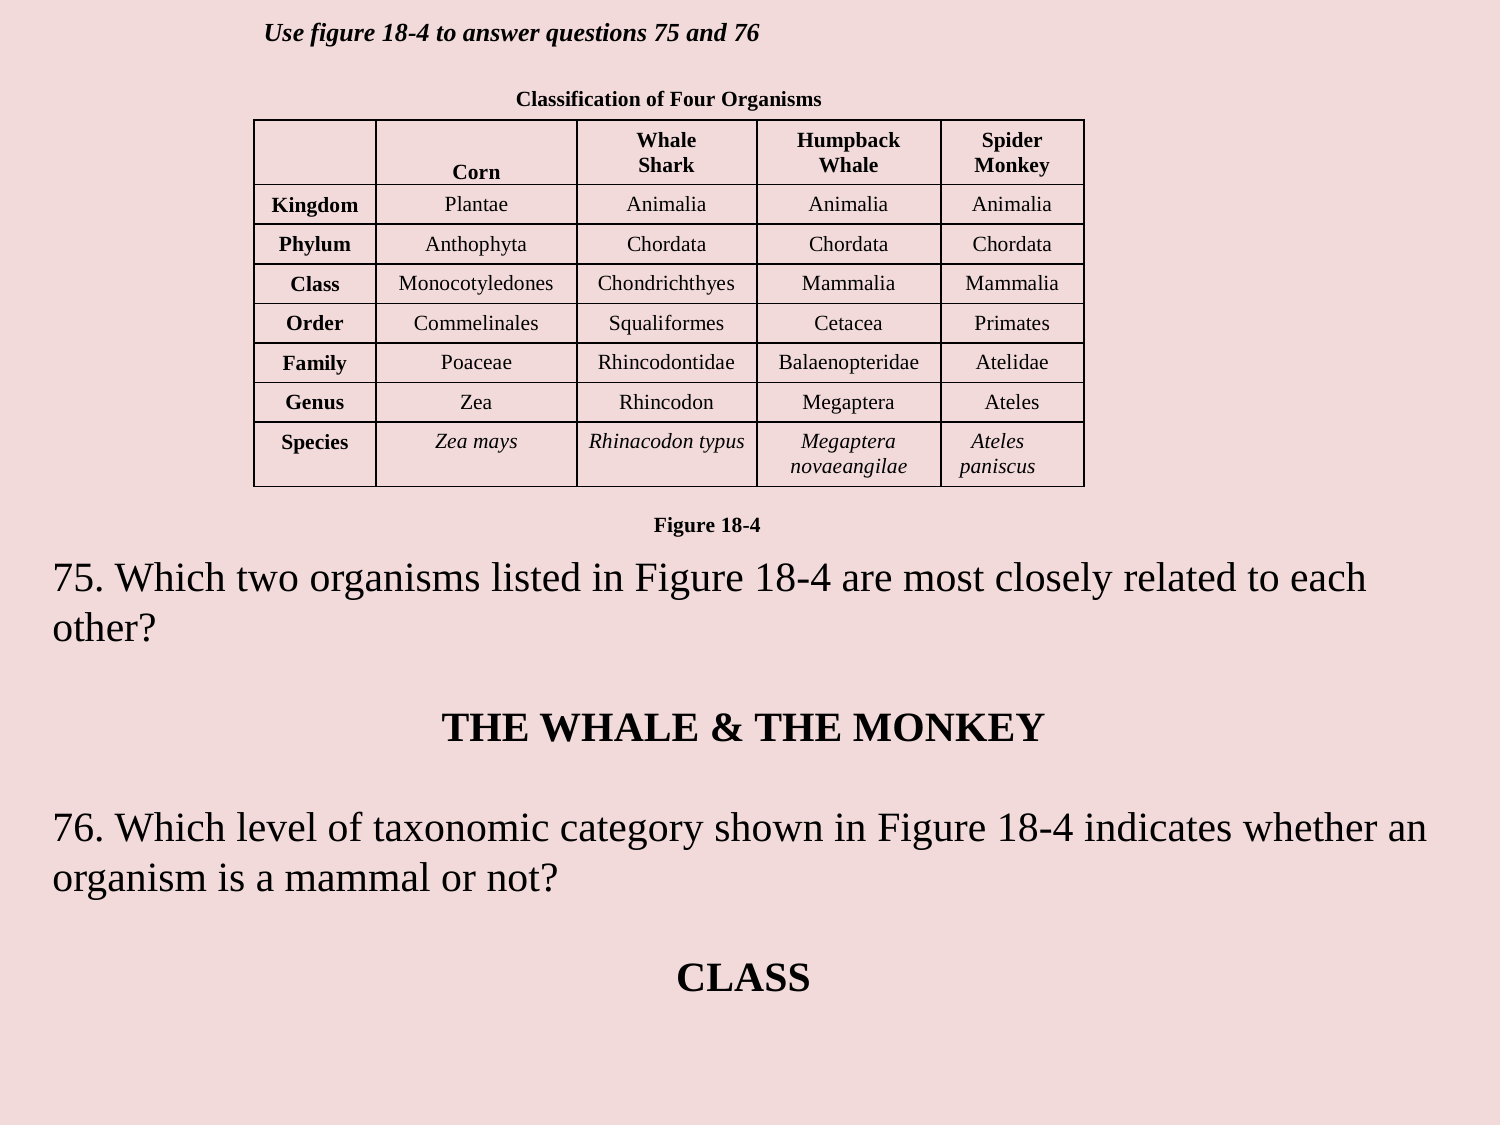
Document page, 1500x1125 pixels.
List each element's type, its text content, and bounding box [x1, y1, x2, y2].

picture [252, 17, 1288, 538]
text_box 75. Which two organisms listed in Figure 18-4 are most closely related to each other? THE WHALE & THE MONKEY 76. Which level of taxonomic category shown in Figure 18-4 indicates whether an organism is a mammal or not? CLASS [37, 542, 1450, 1053]
